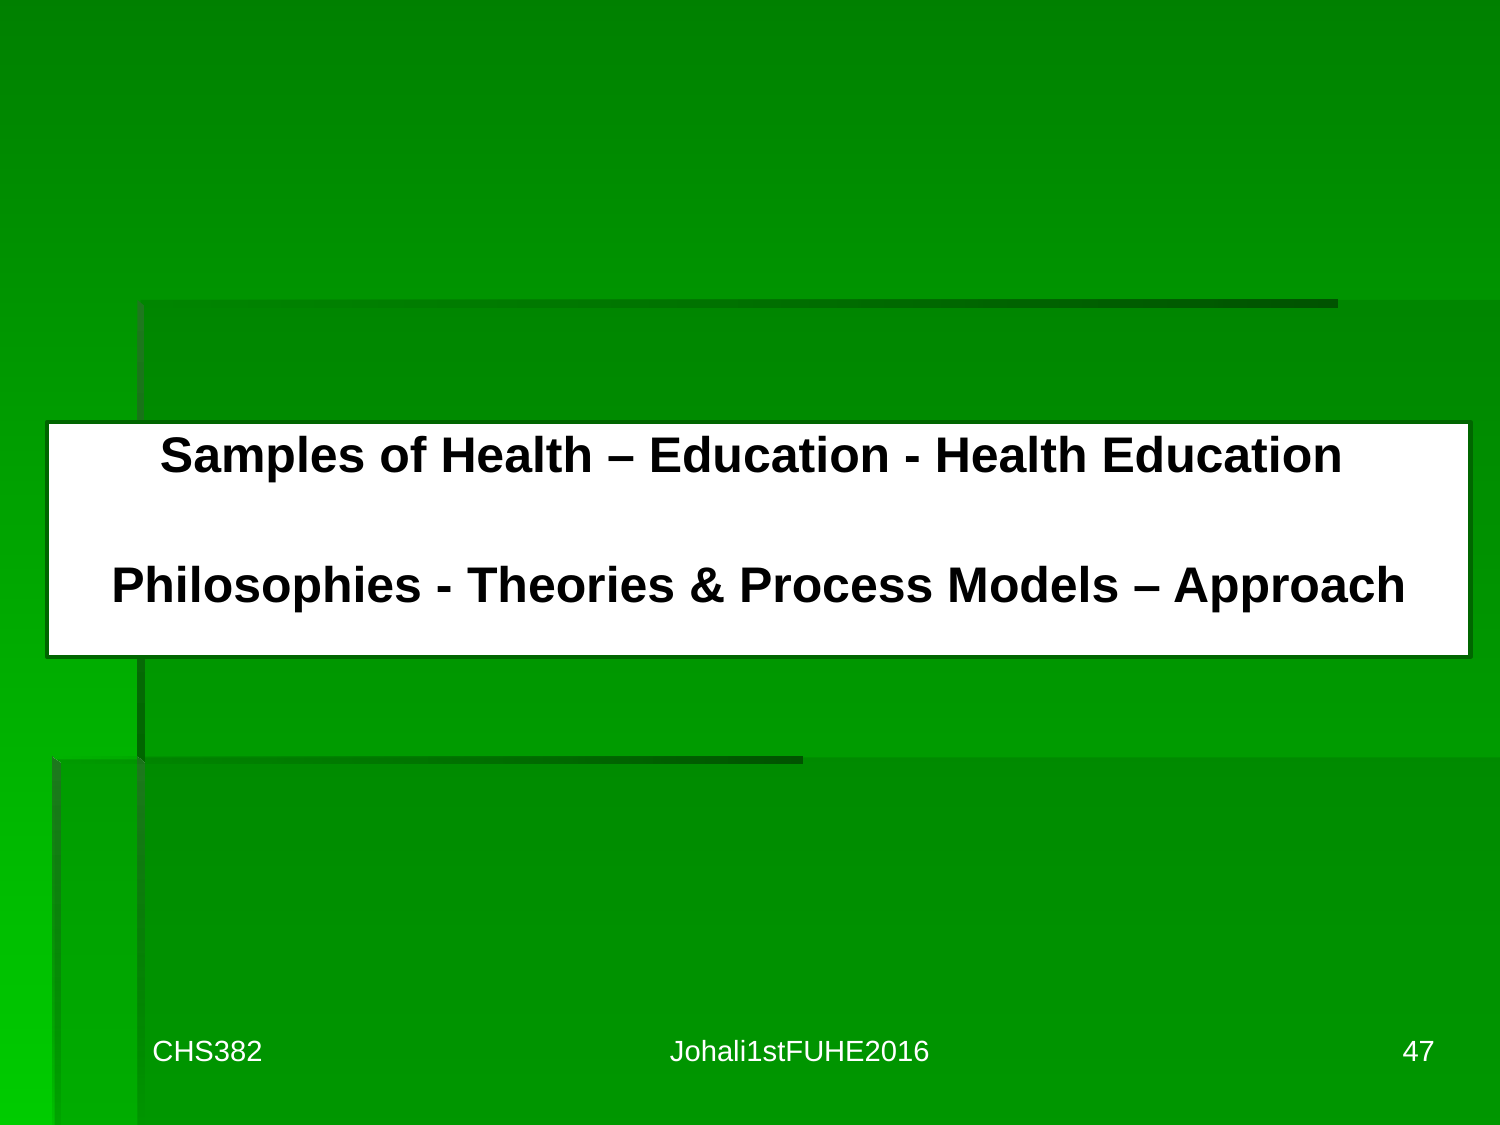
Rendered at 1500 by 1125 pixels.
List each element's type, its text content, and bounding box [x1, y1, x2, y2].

slide_number 47 [1137, 1024, 1451, 1103]
slide_number CHS382 [137, 1024, 450, 1103]
footer Johali1stFUHE2016 [562, 1024, 1038, 1103]
text_box Samples of Health – Education - Health Education Philosophies - Theories & Process Models – Approach [45, 420, 1473, 659]
